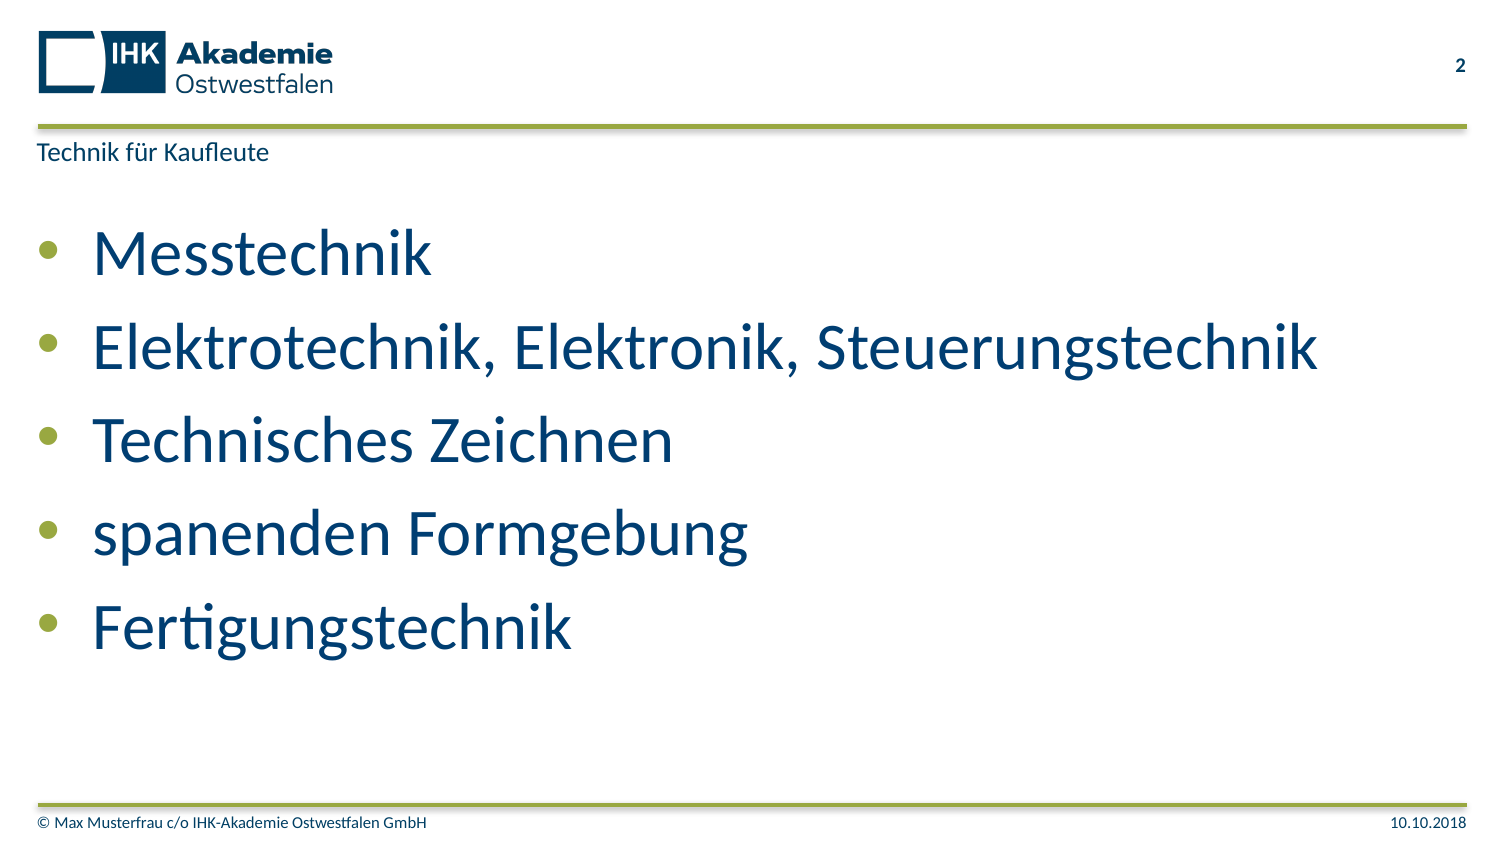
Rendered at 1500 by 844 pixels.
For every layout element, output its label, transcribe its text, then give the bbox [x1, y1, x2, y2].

footer © Max Musterfrau c/o IHK-Akademie Ostwestfalen GmbH [36, 804, 1182, 836]
title Technik für Kaufleute [36, 126, 1467, 175]
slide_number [1360, 804, 1467, 836]
picture [33, 25, 352, 99]
slide_number 2 [1387, 40, 1466, 87]
list Messtechnik Elektrotechnik, Elektronik, Steuerungstechnik Technisches Zeichnen spanenden Formgebung Fertigungstechnik [36, 209, 1467, 800]
